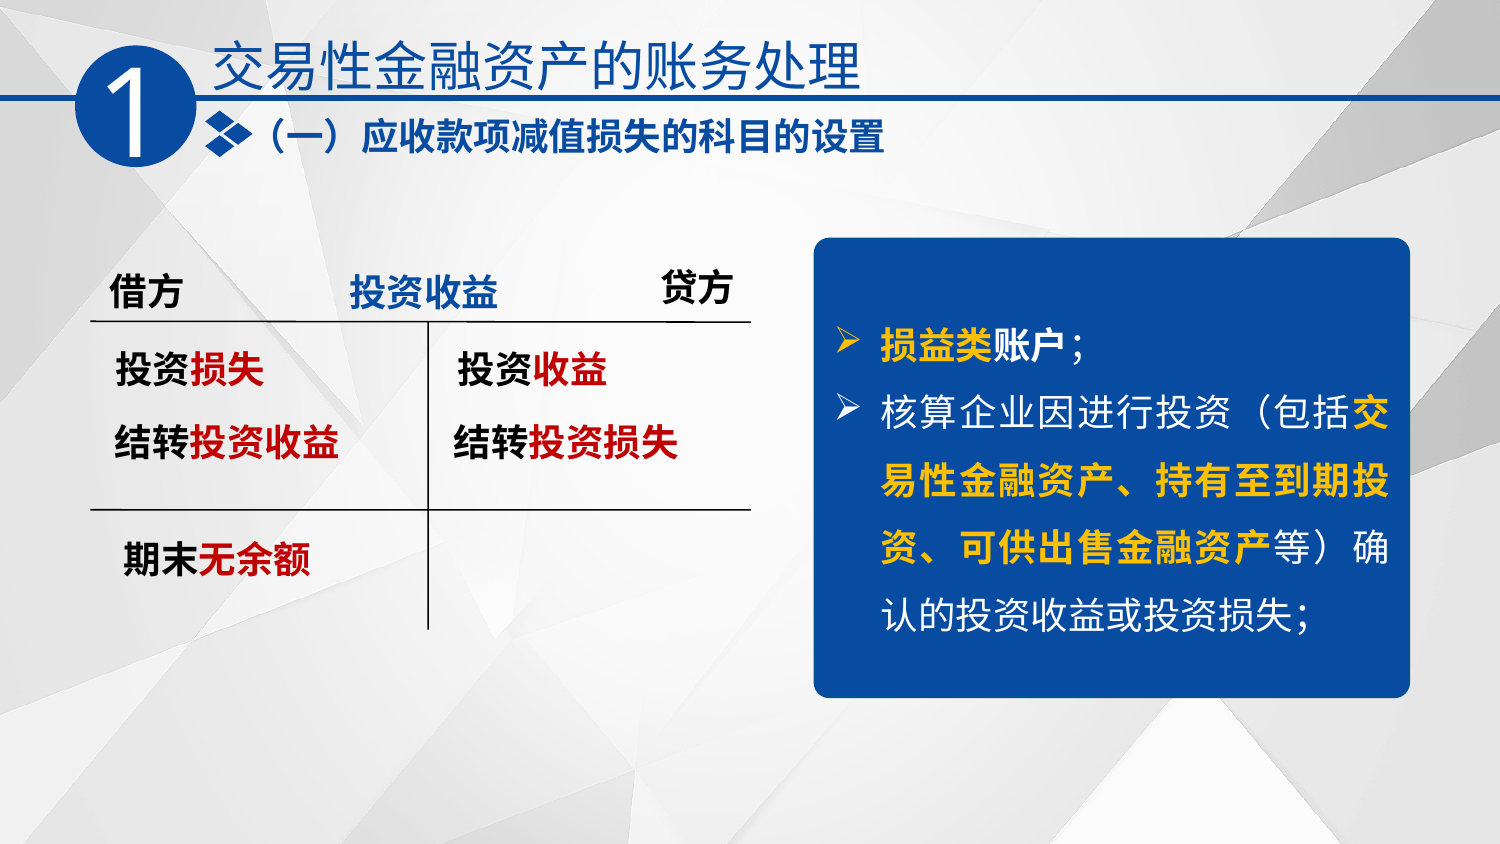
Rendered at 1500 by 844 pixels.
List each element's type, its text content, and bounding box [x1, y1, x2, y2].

text_box 借方 [94, 260, 200, 320]
picture [0, 0, 1500, 95]
text_box 1 [84, 45, 203, 97]
text_box 损益类账户； 核算企业因进行投资（包括交易性金融资产、持有至到期投资、可供出售金融资产等）确认的投资收益或投资损失； [814, 238, 1409, 698]
text_box 期末无余额 [109, 528, 380, 589]
text_box 交易性金融资产的账务处理 [198, 37, 1171, 92]
text_box 投资收益 [334, 238, 552, 321]
text_box [205, 110, 235, 133]
text_box 结转投资收益 [100, 411, 380, 472]
text_box [75, 107, 84, 138]
text_box 1 [84, 107, 203, 171]
text_box [75, 74, 84, 97]
text_box （一）应收款项减值损失的科目的设置 [236, 107, 899, 164]
text_box 投资收益 [442, 338, 677, 399]
text_box [223, 124, 236, 144]
text_box 结转投资损失 [438, 411, 724, 472]
text_box [205, 135, 235, 158]
text_box 投资损失 [100, 338, 362, 399]
picture [0, 101, 1500, 844]
text_box 贷方 [645, 256, 751, 317]
